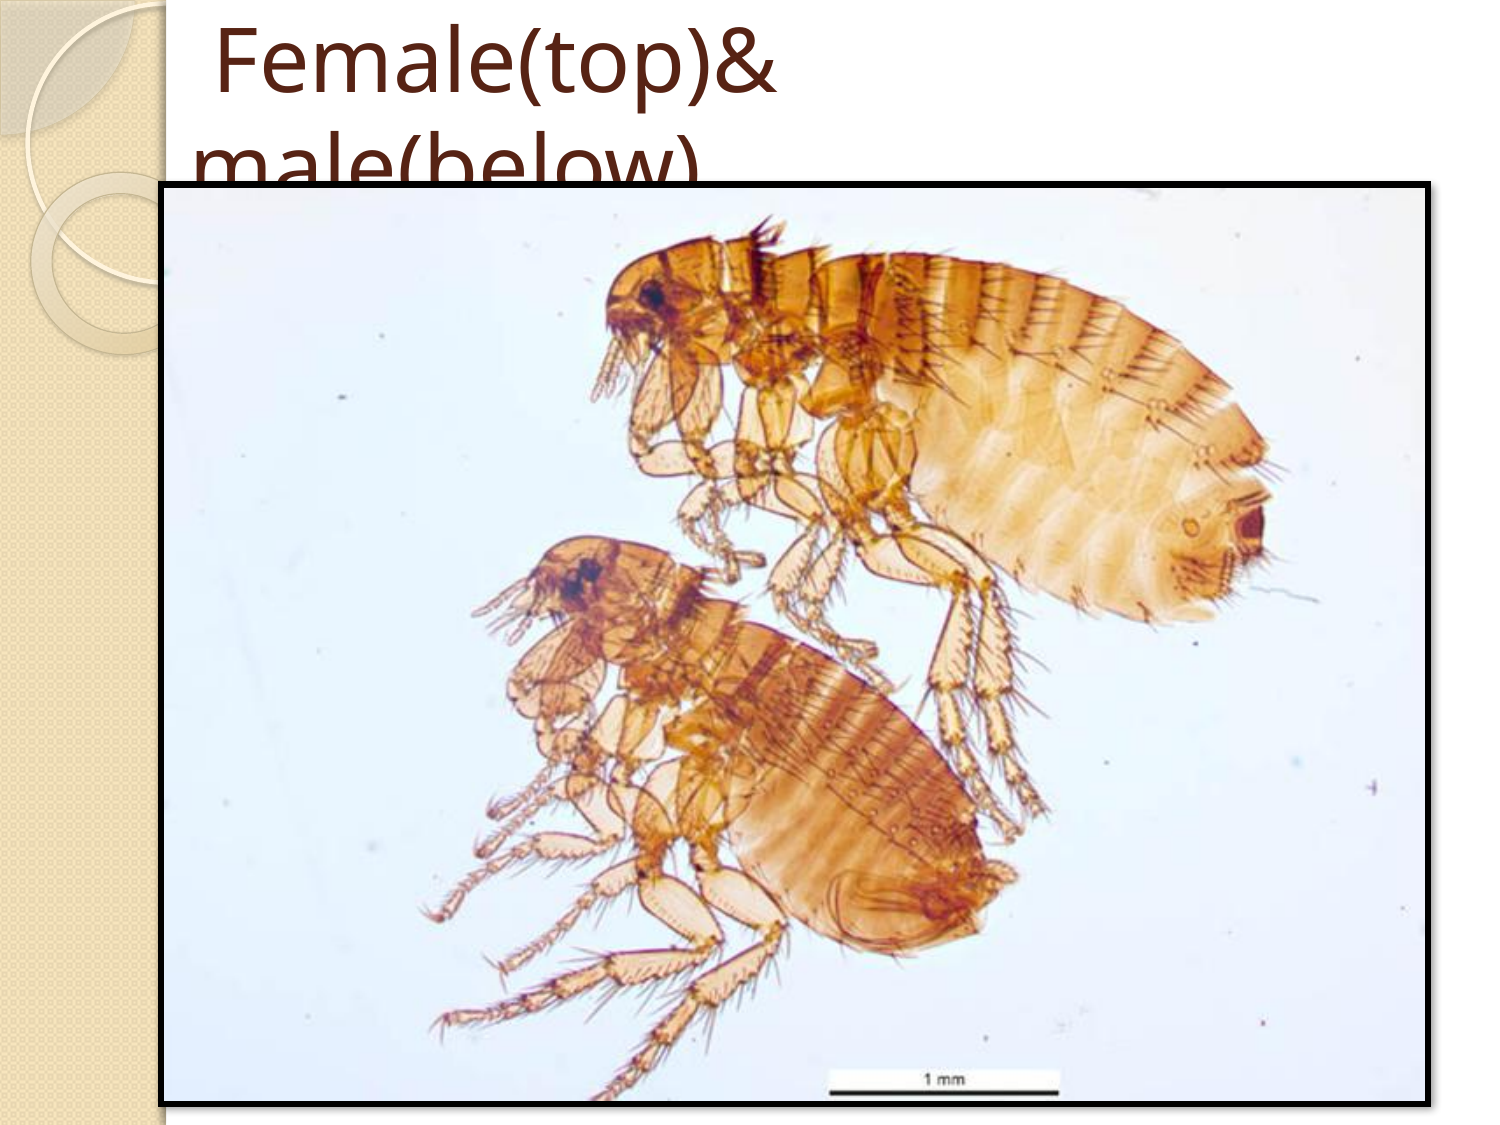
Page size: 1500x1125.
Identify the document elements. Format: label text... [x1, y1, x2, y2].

picture [163, 187, 1426, 1101]
title Female(top)& male(below) [174, 45, 1275, 175]
